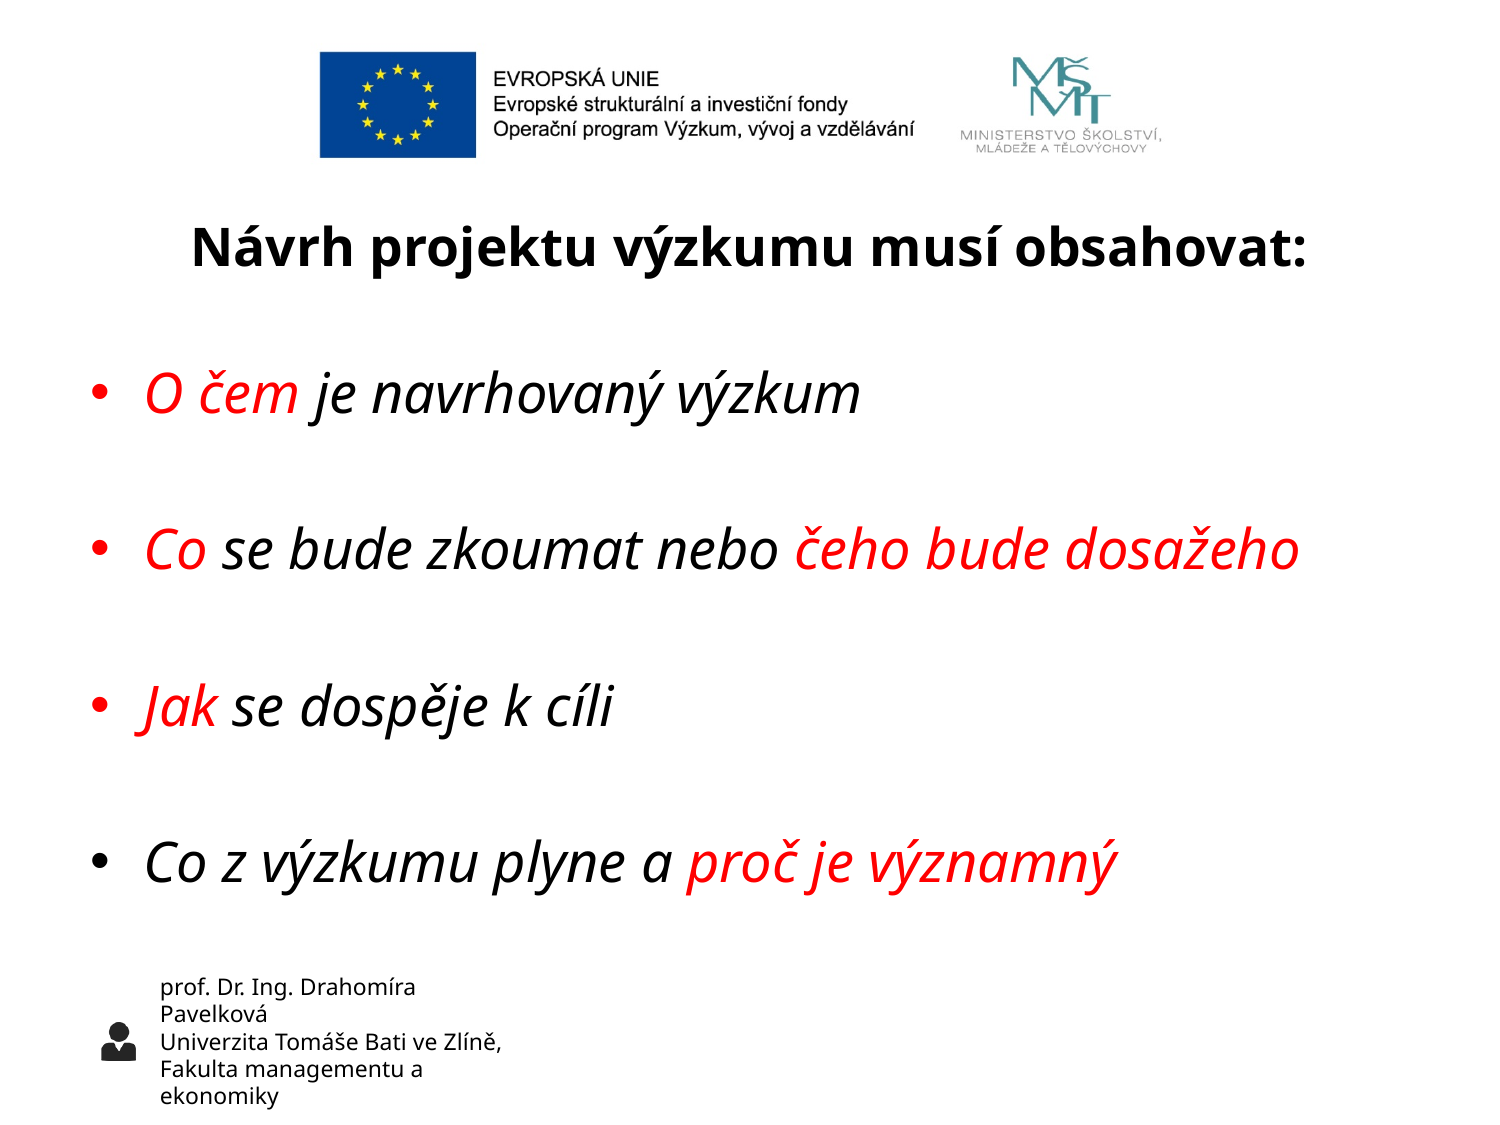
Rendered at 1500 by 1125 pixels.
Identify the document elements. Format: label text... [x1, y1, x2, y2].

picture [101, 1021, 136, 1062]
list O čem je navrhovaný výzkum Co se bude zkoumat nebo čeho bude dosažeho Jak se dospěje k cíli Co z výzkumu plyne a proč je významný [75, 349, 1425, 906]
title Návrh projektu výzkumu musí obsahovat: [75, 185, 1425, 305]
footer prof. Dr. Ing. Drahomíra Pavelková Univerzita Tomáše Bati ve Zlíně, Fakulta managementu a ekonomiky [145, 999, 526, 1083]
picture [267, 0, 1213, 210]
